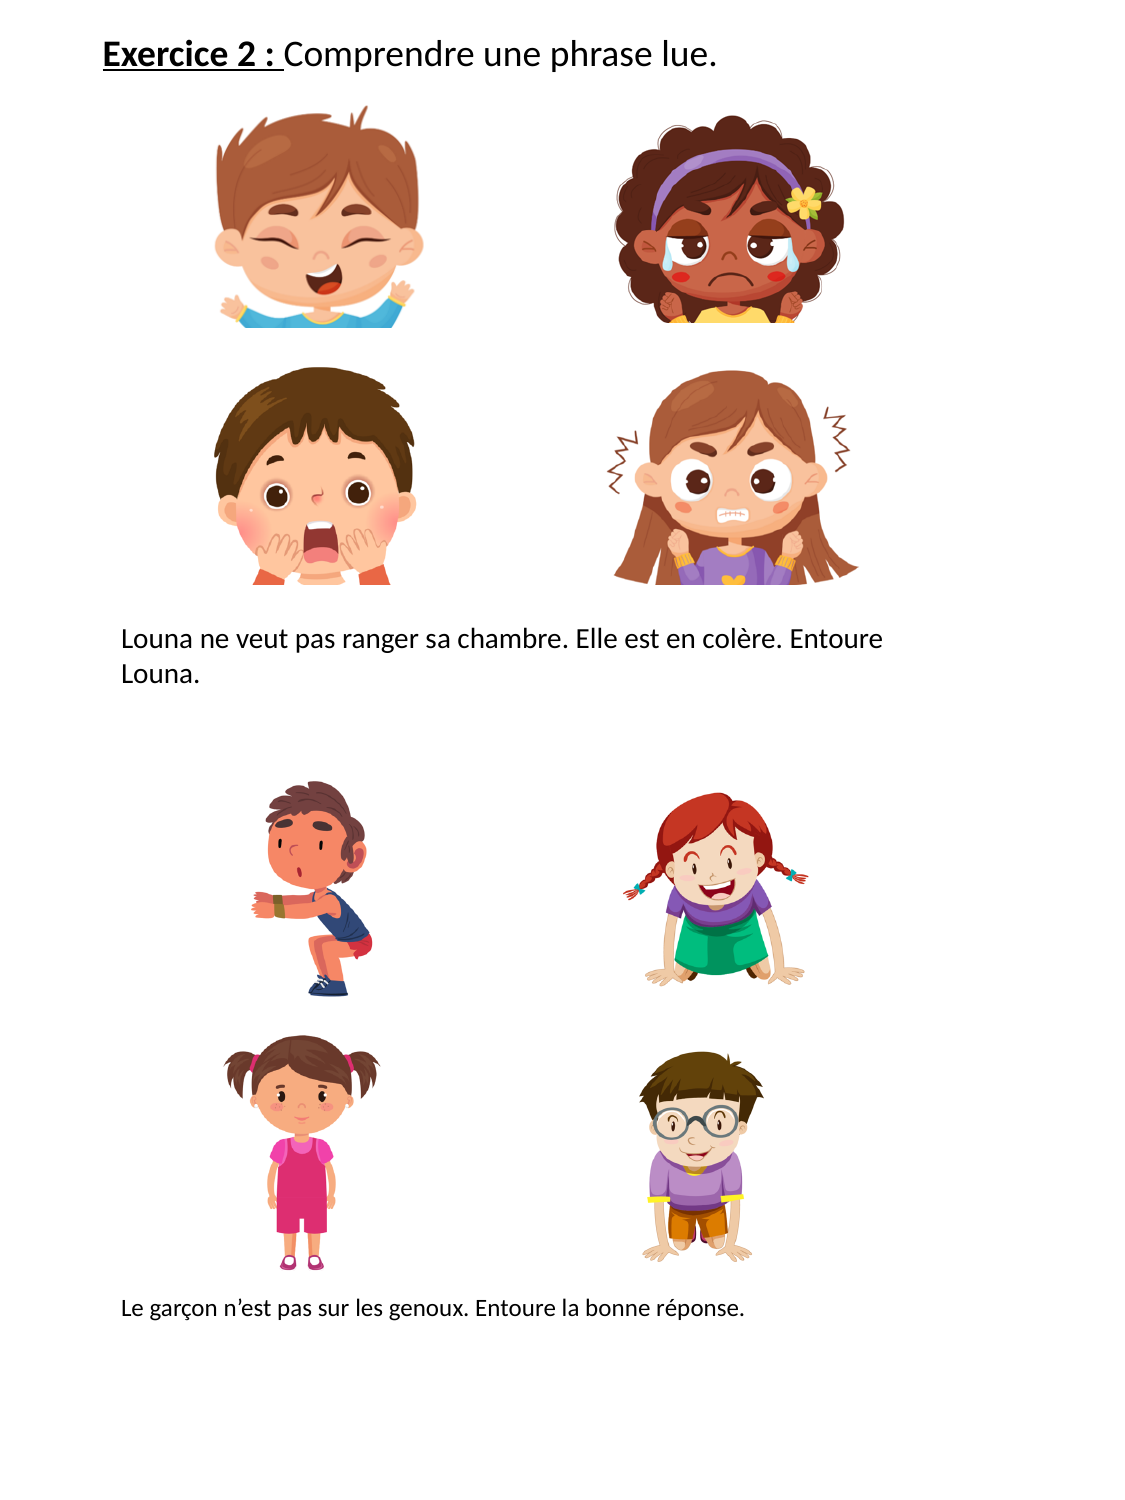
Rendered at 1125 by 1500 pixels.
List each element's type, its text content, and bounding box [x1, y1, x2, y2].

table_header [105, 764, 515, 1007]
table_header [106, 92, 517, 335]
picture [622, 1048, 774, 1267]
table_cell [105, 1007, 515, 1250]
table_header [517, 92, 927, 335]
picture [197, 359, 431, 585]
table_cell [515, 1007, 926, 1250]
table_header [515, 764, 926, 1007]
picture [173, 97, 446, 329]
picture [239, 773, 389, 1004]
text_box Exercice 2 : Comprendre une phrase lue. [87, 21, 877, 82]
picture [618, 789, 810, 991]
picture [597, 362, 867, 585]
picture [214, 1032, 389, 1271]
table_cell [517, 335, 927, 578]
text_box Louna ne veut pas ranger sa chambre. Elle est en colère. Entoure Louna. [106, 611, 927, 697]
text_box Le garçon n’est pas sur les genoux. Entoure la bonne réponse. [106, 1284, 928, 1329]
table_cell [106, 335, 517, 578]
picture [597, 108, 851, 323]
